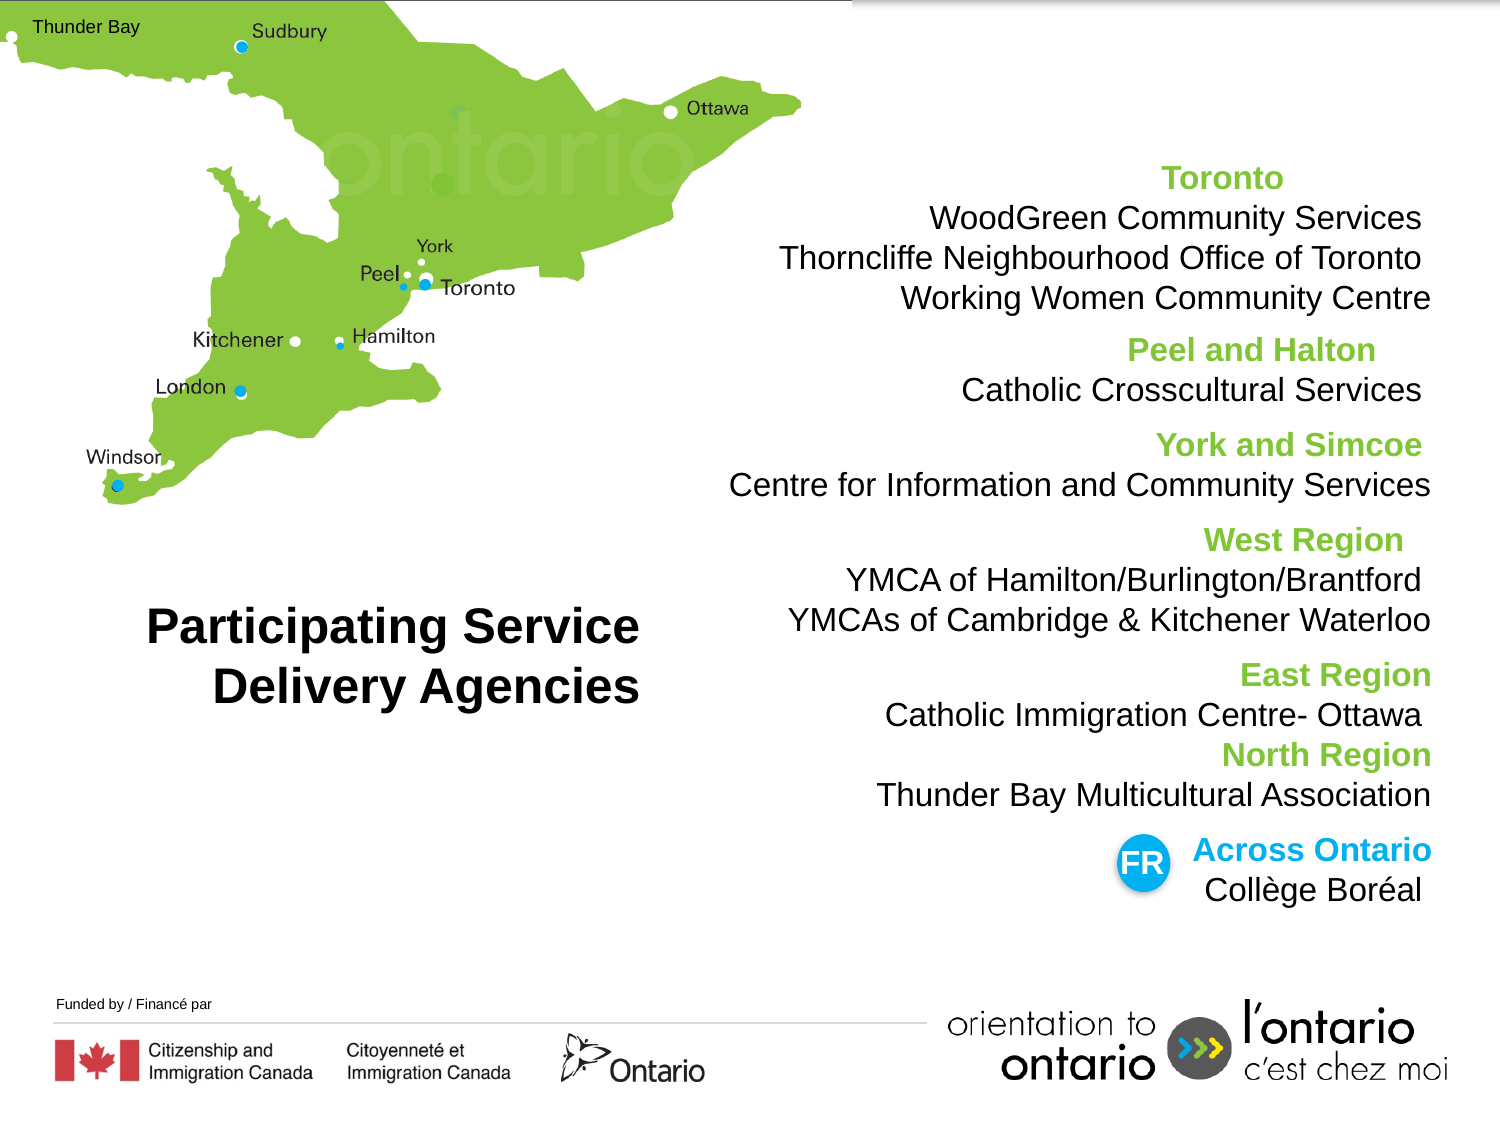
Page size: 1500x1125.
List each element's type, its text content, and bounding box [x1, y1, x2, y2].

picture [51, 1032, 514, 1091]
text_box Toronto WoodGreen Community Services Thorncliffe Neighbourhood Office of Toronto Working Women Community Centre Peel and Halton Catholic Crosscultural Services York and Simcoe Centre for Information and Community Services West Region YMCA of Hamilton/Burlington/Brantford YMCAs of Cambridge & Kitchener Waterloo East Region Catholic Immigration Centre- Ottawa North Region Thunder Bay Multicultural Association Across Ontario Collège Boréal [673, 149, 1447, 1035]
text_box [1105, 833, 1188, 893]
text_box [0, 0, 853, 520]
text_box Participating Service Delivery Agencies [41, 586, 656, 721]
picture [948, 1035, 1447, 1080]
picture [561, 1032, 705, 1083]
